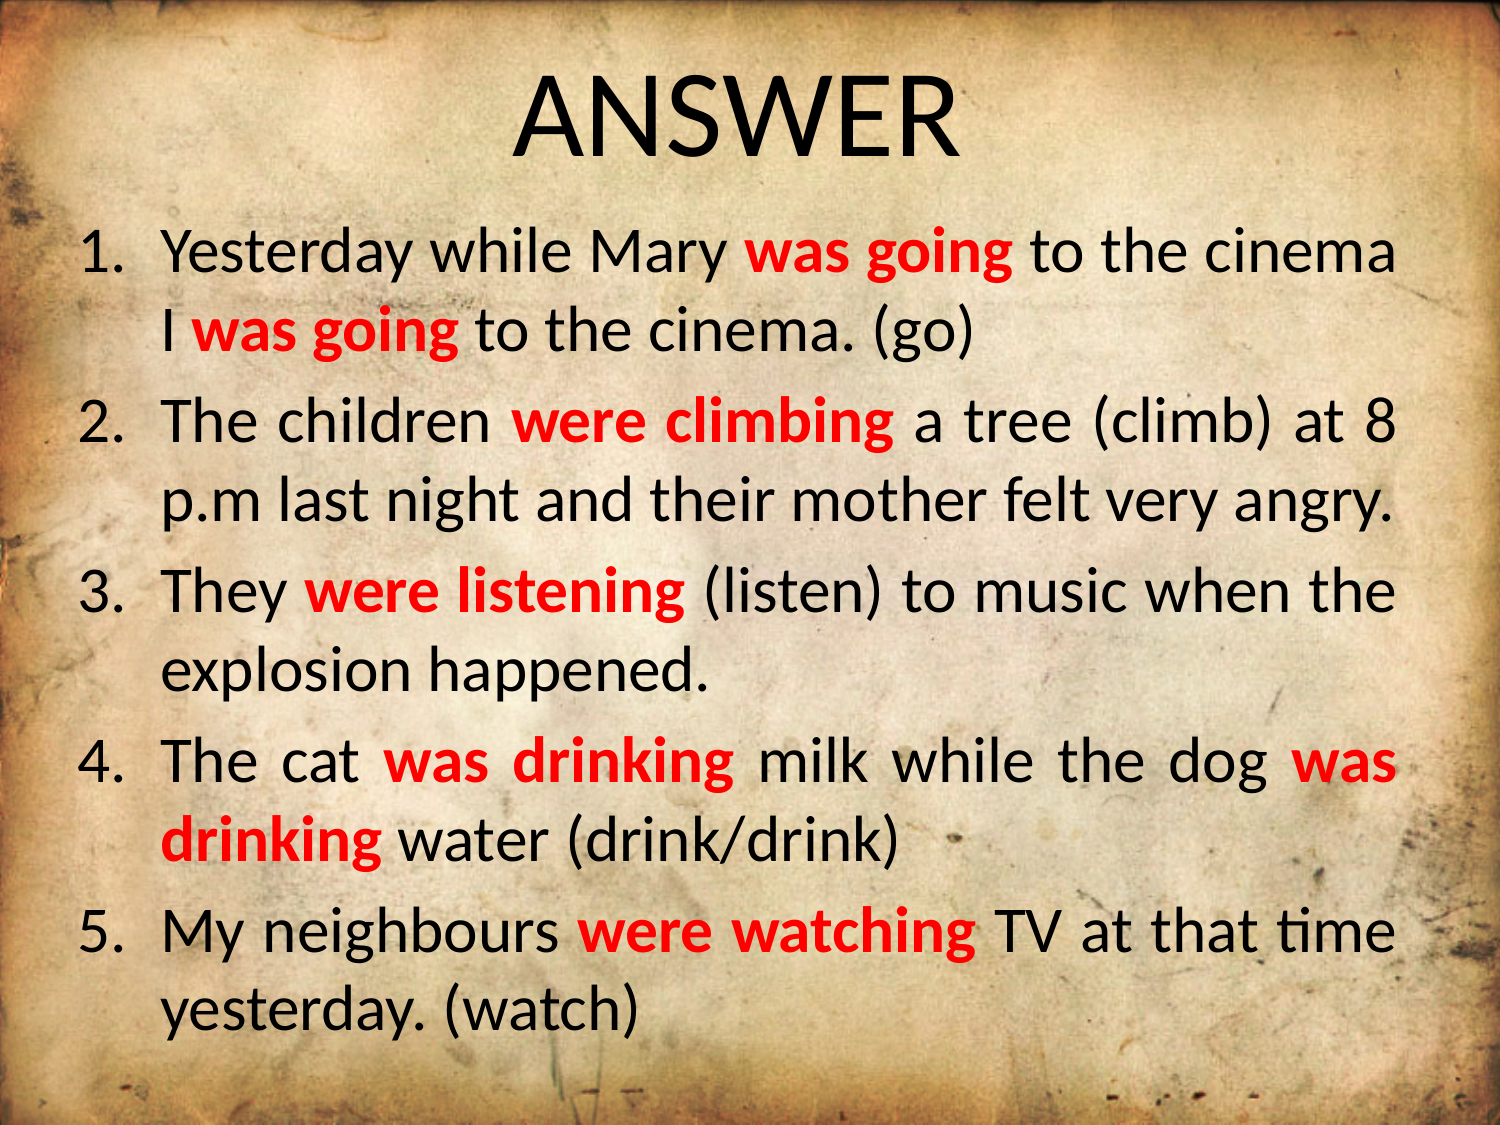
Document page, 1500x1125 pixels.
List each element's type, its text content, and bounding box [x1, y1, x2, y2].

picture [0, 0, 1500, 1125]
title ANSWER [62, 12, 1413, 200]
list Yesterday while Mary was going to the cinema I was going to the cinema. (go) The children were climbing a tree (climb) at 8 p.m last night and their mother felt very angry. They were listening (listen) to music when the explosion happened. The cat was drinking milk while the dog was drinking water (drink/drink) My neighbours were watching TV at that time yesterday. (watch) [62, 200, 1413, 1125]
